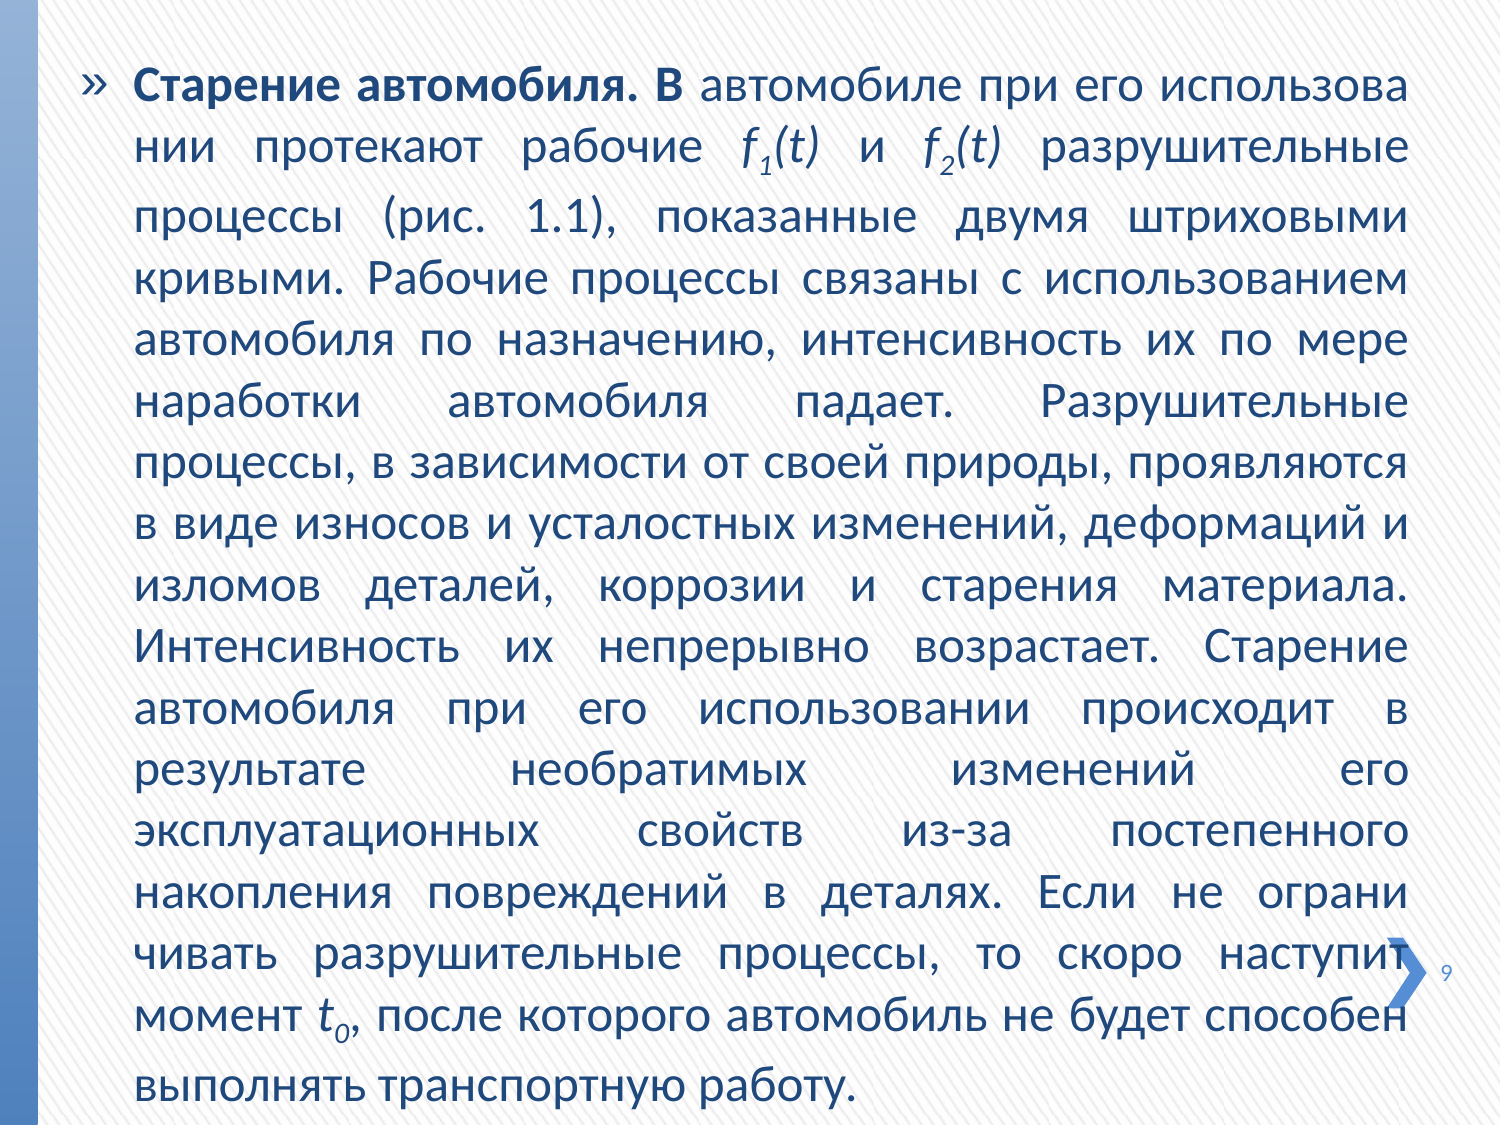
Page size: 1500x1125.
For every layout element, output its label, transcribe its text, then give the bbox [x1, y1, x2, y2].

list Старение автомобиля. В автомобиле при его использова­нии протекают рабочие f1(t) и f2(t) разрушительные процессы (рис. 1.1), показанные двумя штриховыми кривыми. Рабочие процессы связаны с использованием автомобиля по назначе­нию, интенсивность их по мере наработки автомобиля падает. Разрушительные процессы, в зависимости от своей природы, проявляются в виде износов и усталостных изменений, де­формаций и изломов деталей, коррозии и старения материала. Интенсивность их непрерывно возрастает. Старение автомо­биля при его использовании происходит в результате необра­тимых изменений его эксплуатационных свойств из-за посте­пенного накопления повреждений в деталях. Если не ограни­чивать разрушительные процессы, то скоро наступит момент t0, после которого автомобиль не будет способен выполнять транспортную работу. [64, 42, 1425, 1125]
slide_number 9 [1425, 941, 1488, 1002]
